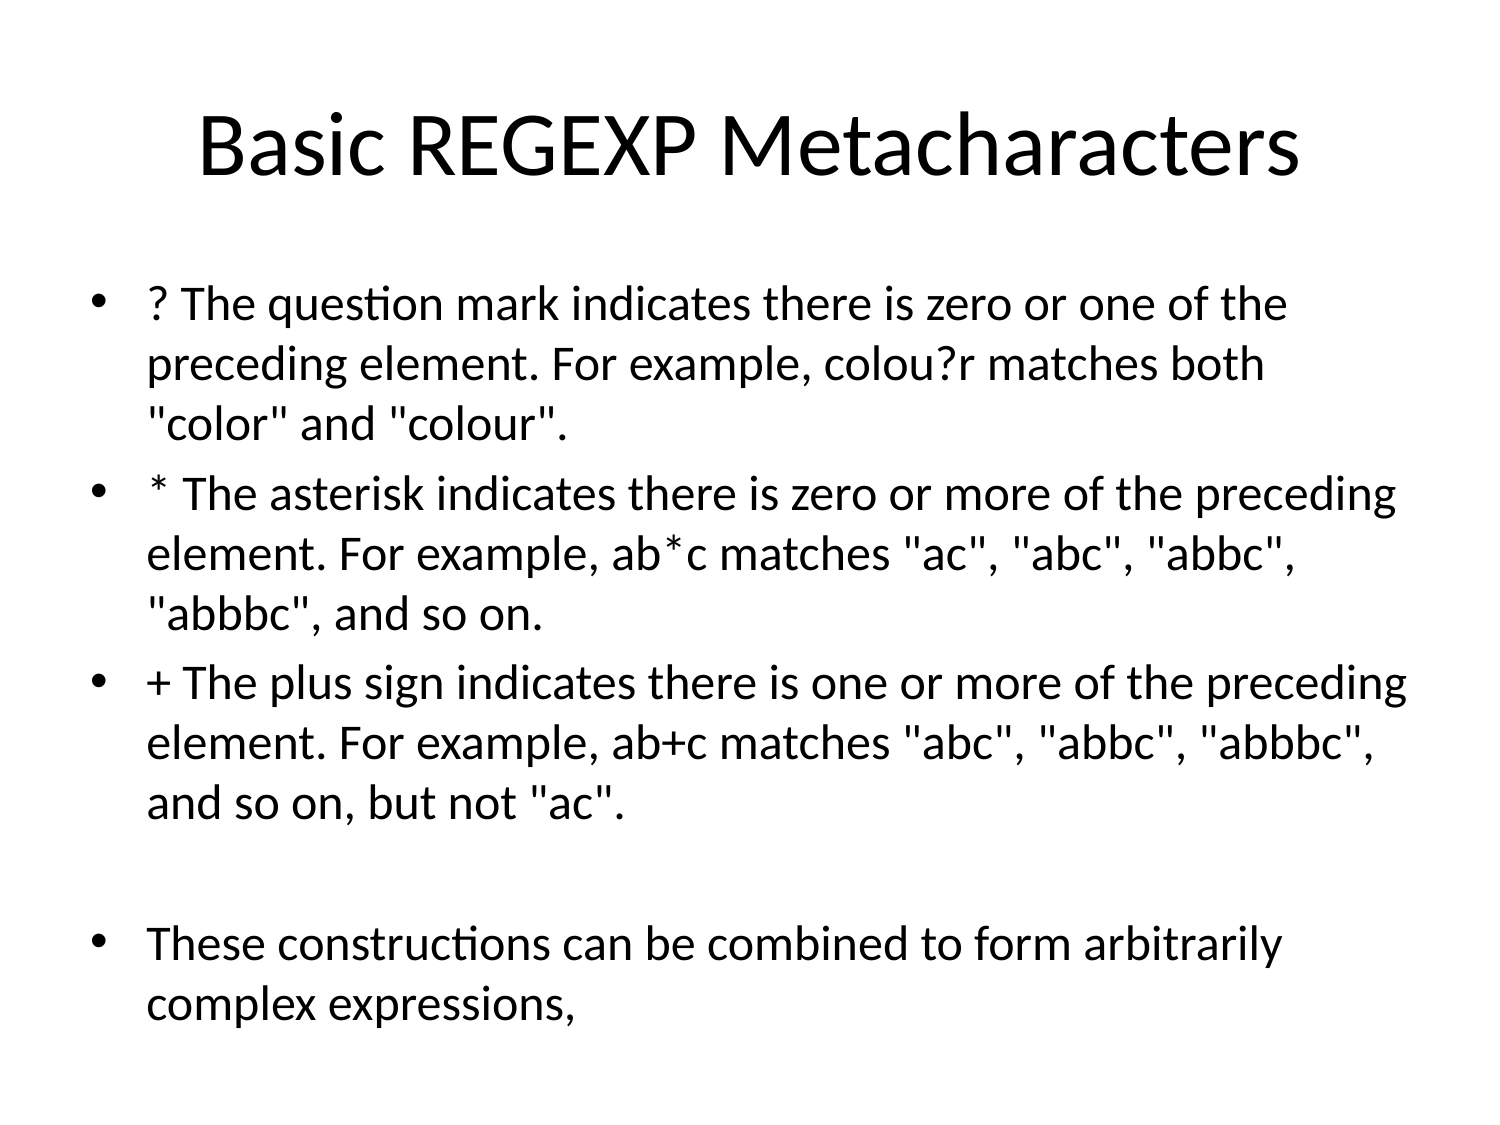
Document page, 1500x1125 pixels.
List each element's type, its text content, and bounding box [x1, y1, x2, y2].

list ? The question mark indicates there is zero or one of the preceding element. For example, colou?r matches both "color" and "colour". * The asterisk indicates there is zero or more of the preceding element. For example, ab*c matches "ac", "abc", "abbc", "abbbc", and so on. + The plus sign indicates there is one or more of the preceding element. For example, ab+c matches "abc", "abbc", "abbbc", and so on, but not "ac". These constructions can be combined to form arbitrarily complex expressions, [75, 262, 1425, 1005]
title Basic REGEXP Metacharacters [75, 45, 1425, 233]
